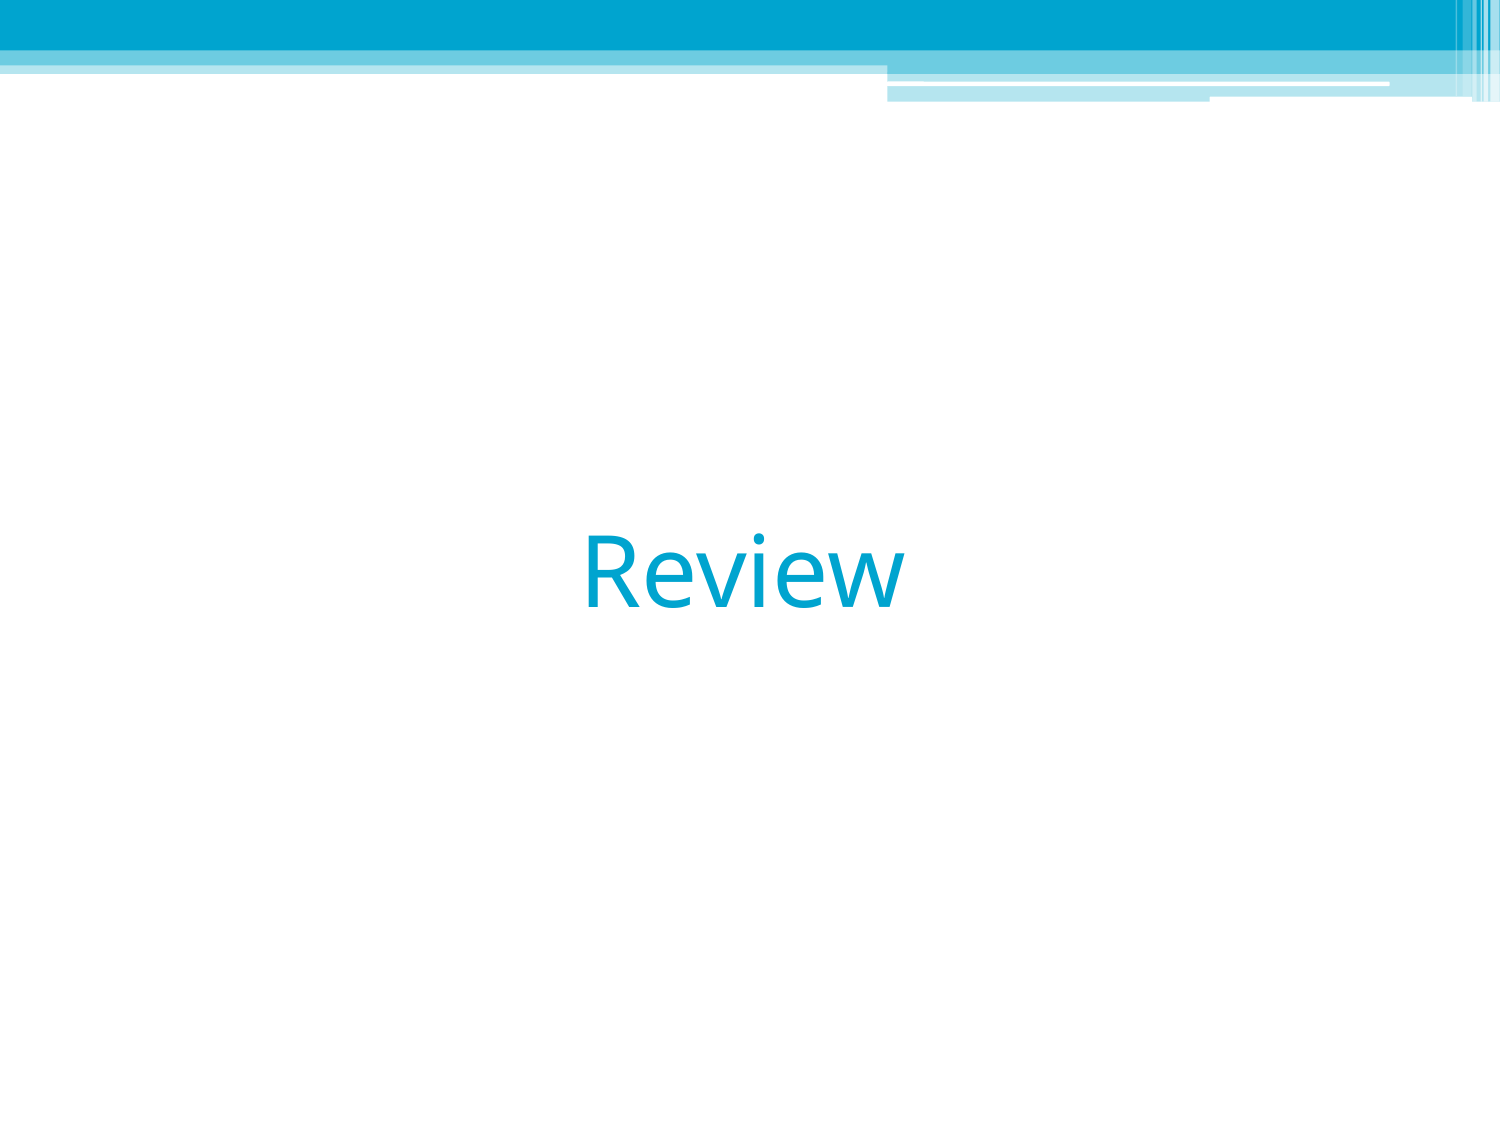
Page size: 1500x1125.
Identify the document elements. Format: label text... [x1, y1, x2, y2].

list Review [75, 500, 1407, 661]
